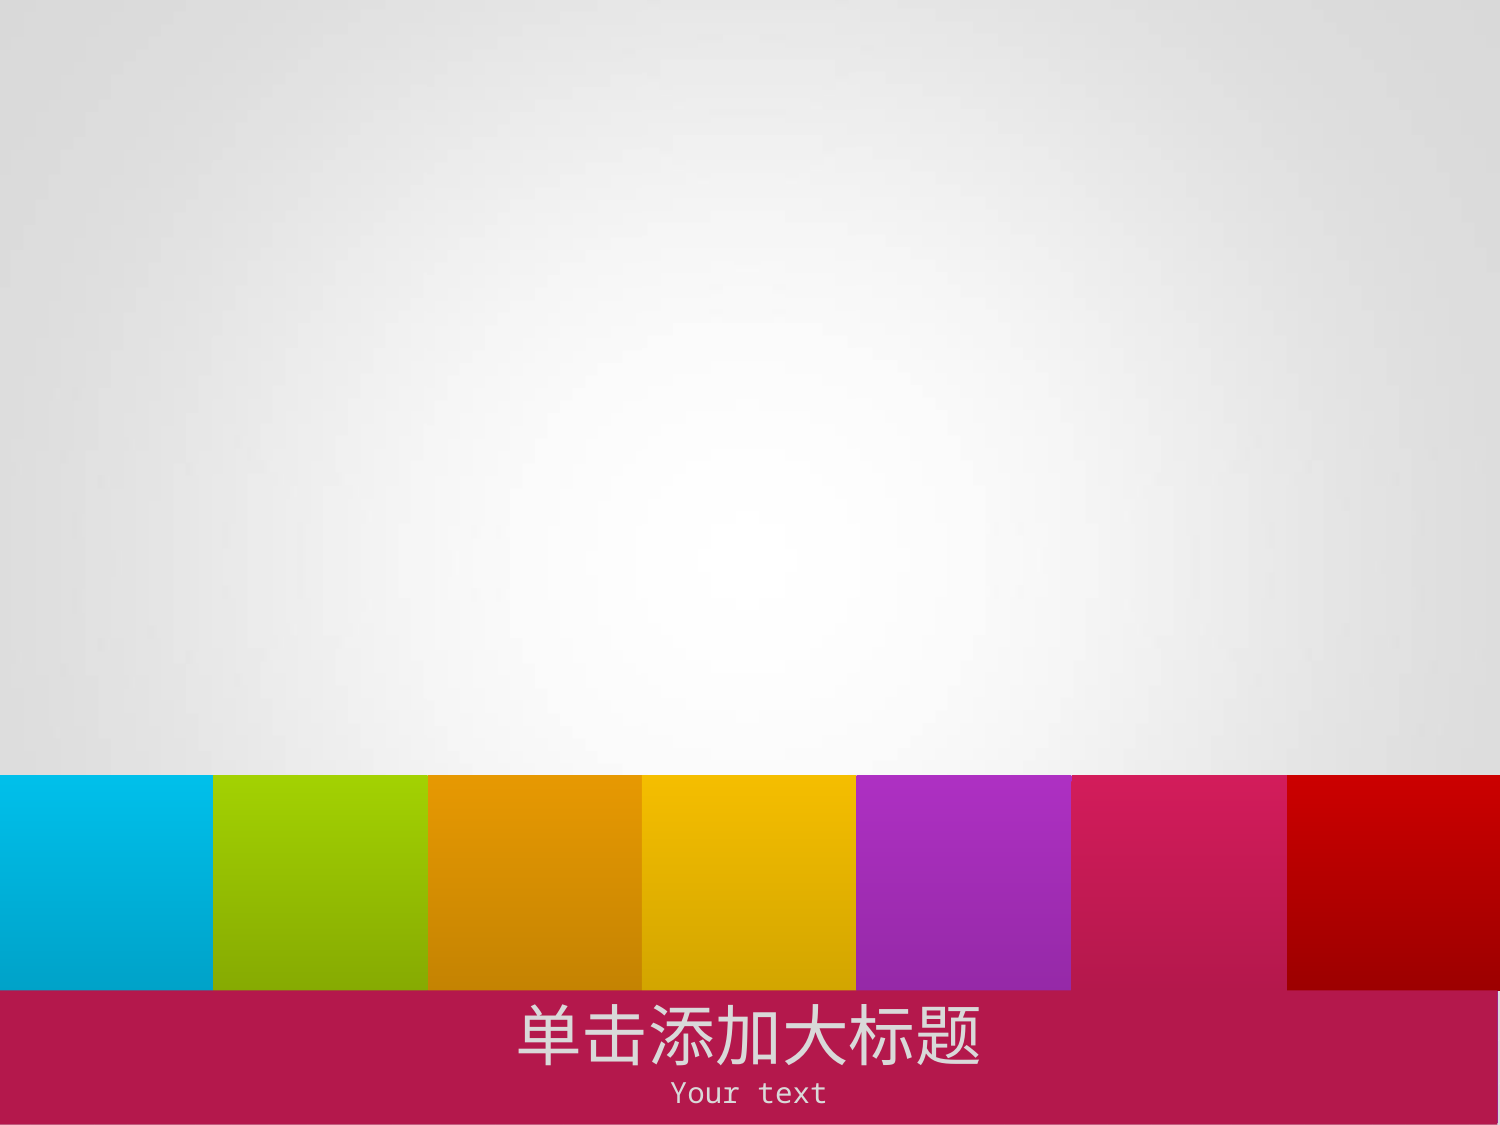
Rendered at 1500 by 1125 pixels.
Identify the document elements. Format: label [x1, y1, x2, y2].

text_box [0, 775, 1500, 1125]
picture [0, 0, 1500, 775]
